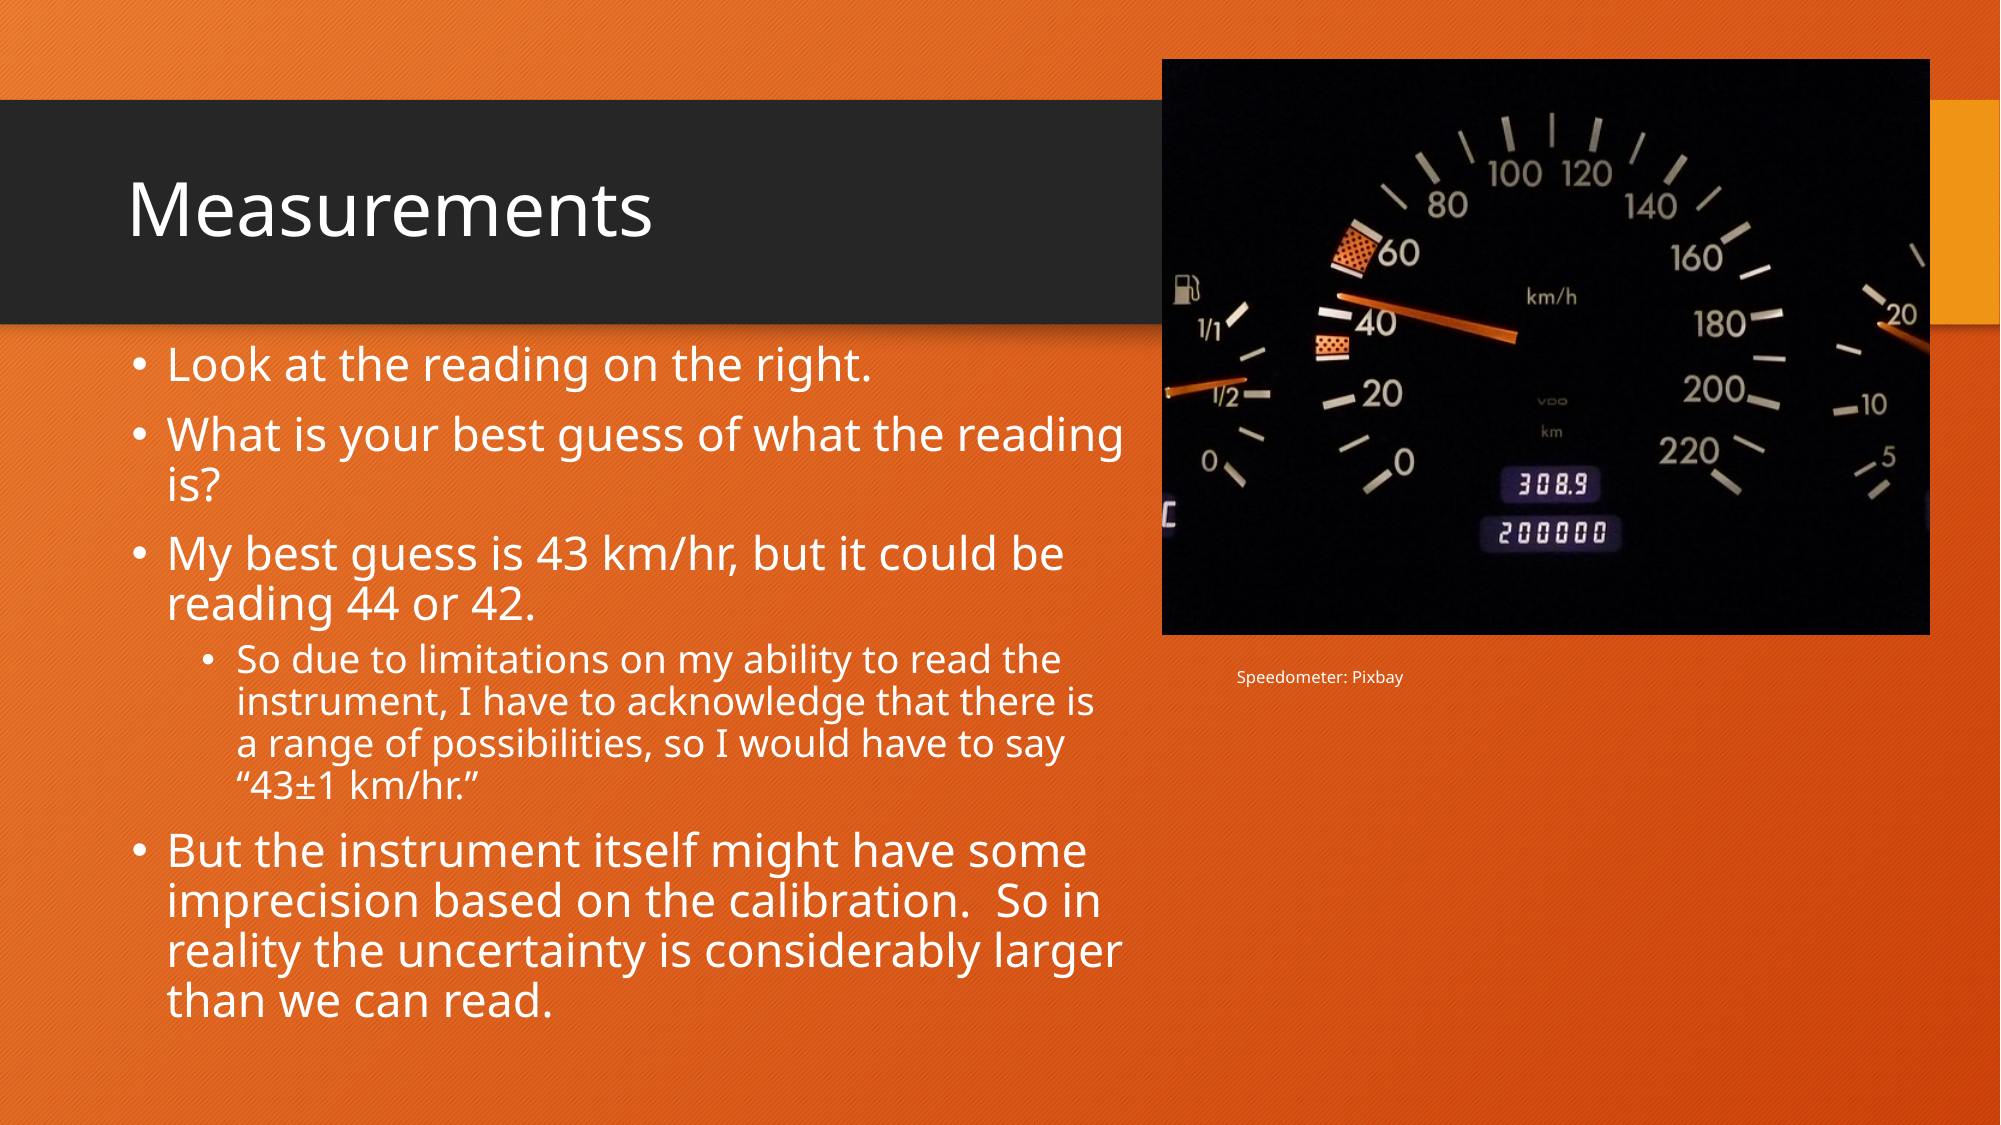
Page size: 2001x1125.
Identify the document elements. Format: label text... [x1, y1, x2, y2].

list Look at the reading on the right. What is your best guess of what the reading is? My best guess is 43 km/hr, but it could be reading 44 or 42. So due to limitations on my ability to read the instrument, I have to acknowledge that there is a range of possibilities, so I would have to say “43±1 km/hr.” But the instrument itself might have some imprecision based on the calibration. So in reality the uncertainty is considerably larger than we can read. [116, 333, 1142, 1042]
picture [0, 59, 2000, 635]
title Measurements [111, 123, 1162, 301]
text_box Speedometer: Pixbay [1222, 659, 1870, 695]
